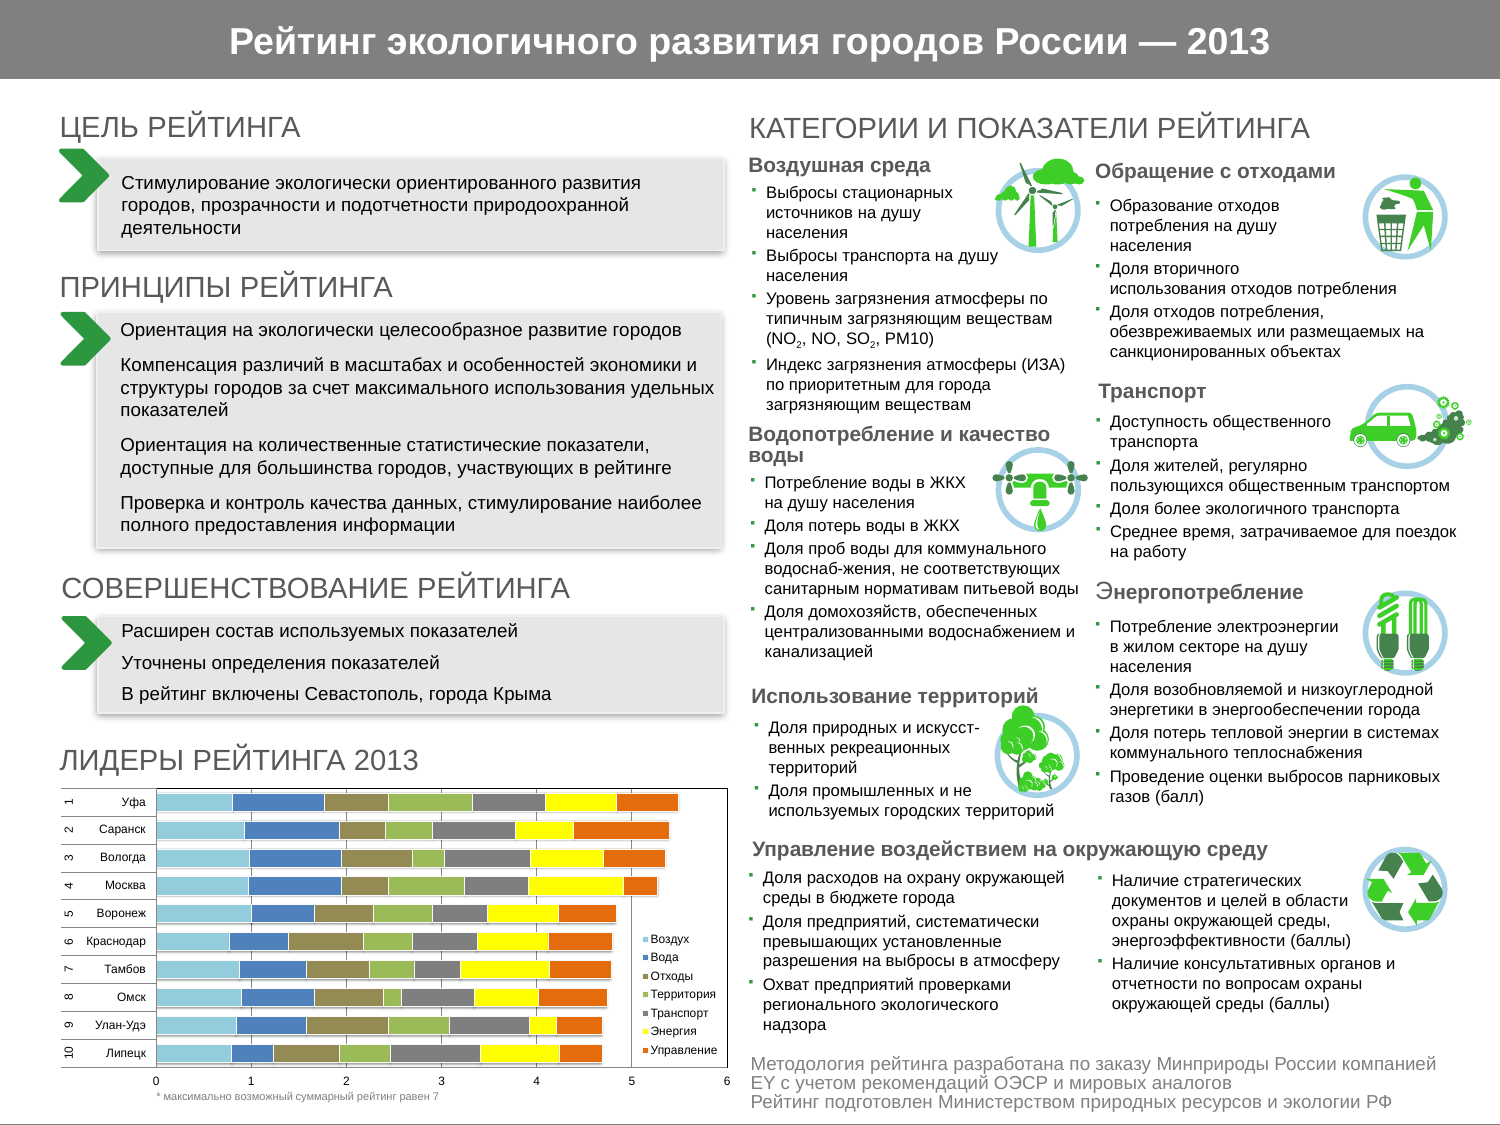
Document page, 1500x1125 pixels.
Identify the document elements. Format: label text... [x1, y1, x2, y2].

text_box Потребление воды в ЖКХ на душу населения Доля потерь воды в ЖКХ Доля проб воды для коммунального водоснаб-жения, не соответствующих санитарным нормативам питьевой воды Доля домохозяйств, обеспеченных централизованными водоснабжением и канализацией [750, 471, 1089, 662]
text_box [59, 148, 110, 203]
text_box Стимулирование экологически ориентированного развития городов, прозрачности и подотчетности природоохранной деятельности [97, 158, 725, 251]
text_box Транспорт [1098, 375, 1232, 403]
text_box Расширен состав используемых показателей Уточнены определения показателей В рейтинг включены Севастополь, города Крыма [97, 616, 725, 714]
text_box [61, 616, 112, 670]
text_box ПРИНЦИПЫ РЕЙТИНГА [59, 267, 401, 304]
text_box Образование отходов потребления на душу населения Доля вторичного использования отходов потребления Доля отходов потребления, обезвреживаемых или размещаемых на санкционированных объектах [1095, 194, 1449, 361]
text_box Доля расходов на охрану окружающей среды в бюджете города Доля предприятий, систематически превышающих установленные разрешения на выбросы в атмосферу Охват предприятий проверками регионального экологического надзора [752, 867, 1089, 1049]
text_box Выбросы стационарных источников на душу населения Выбросы транспорта на душу населения Уровень загрязнения атмосферы по типичным загрязняющим веществам (NO2, NO, SO2, PM10) Индекс загрязнения атмосферы (ИЗА) по приоритетным для города загрязняющим веществам [751, 181, 1080, 418]
text_box Обращение с отходами [1095, 155, 1482, 184]
picture [1360, 845, 1449, 933]
text_box Ориентация на экологически целесообразное развитие городов Компенсация различий в масштабах и особенностей экономики и структуры городов за счет максимального использования удельных показателей Ориентация на количественные статистические показатели, доступные для большинства городов, участвующих в рейтинге Проверка и контроль качества данных, стимулирование наиболее полного предоставления информации [96, 311, 722, 549]
picture [990, 445, 1089, 534]
text_box Водопотребление и качество воды [748, 418, 1095, 467]
text_box [60, 311, 111, 366]
picture [1361, 588, 1449, 677]
text_box Доступность общественного транспорта Доля жителей, регулярно пользующихся общественным транспортом Доля более экологичного транспорта Среднее время, затрачиваемое для поездок на работу [1095, 411, 1475, 636]
picture [1348, 382, 1473, 470]
picture [993, 703, 1081, 799]
text_box Рейтинг экологичного развития городов России — 2013 [0, 0, 1500, 80]
text_box Использование территорий [751, 680, 1060, 709]
text_box ЦЕЛЬ РЕЙТИНГА [59, 108, 401, 144]
picture [45, 783, 748, 1110]
text_box ЛИДЕРЫ РЕЙТИНГА 2013 [59, 741, 526, 777]
text_box Наличие стратегических документов и целей в области охраны окружающей среды, энергоэффективности (баллы) Наличие консультативных органов и отчетности по вопросам охраны окружающей среды (баллы) [1097, 869, 1457, 1060]
text_box Методология рейтинга разработана по заказу Минприроды России компанией EY c учетом рекомендаций ОЭСР и мировых аналогов Рейтинг подготовлен Министерством природных ресурсов и экологии РФ [752, 1049, 1461, 1109]
text_box Воздушная среда [748, 146, 1021, 178]
text_box Доля природных и искусст- венных рекреационных территорий Доля промышленных и не используемых городских территорий [754, 716, 1091, 821]
text_box СОВЕРШЕНСТВОВАНИЕ РЕЙТИНГА [61, 568, 670, 605]
text_box Управление воздействием на окружающую среду [752, 833, 1449, 861]
text_box Потребление электроэнергии в жилом секторе на душу населения Доля возобновляемой и низкоуглеродной энергетики в энергообеспечении города Доля потерь тепловой энергии в системах коммунального теплоснабжения Проведение оценки выбросов парниковых газов (балл) [1095, 615, 1454, 806]
text_box КАТЕГОРИИ И ПОКАЗАТЕЛИ РЕЙТИНГА [749, 108, 1357, 145]
text_box Энергопотребление [1095, 573, 1343, 605]
picture [993, 156, 1086, 254]
picture [1361, 172, 1449, 261]
